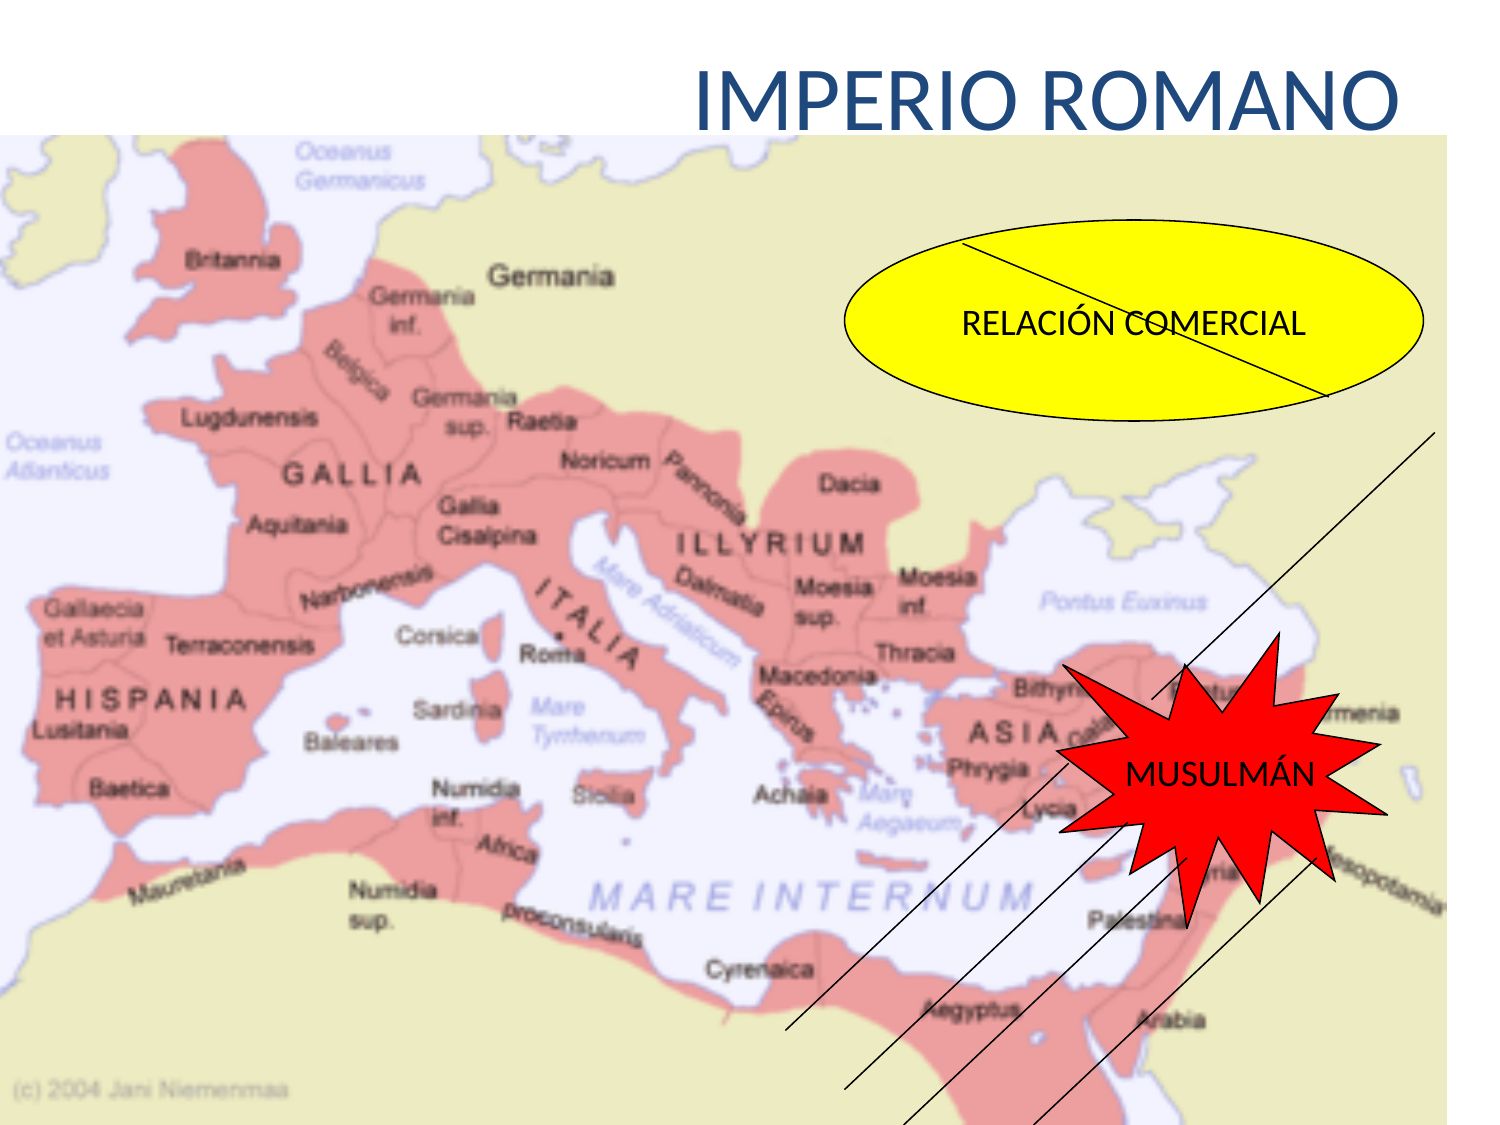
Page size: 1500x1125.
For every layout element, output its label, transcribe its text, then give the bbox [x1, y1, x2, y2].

picture [0, 134, 1447, 1125]
text_box IMPERIO ROMANO [372, 0, 1500, 188]
